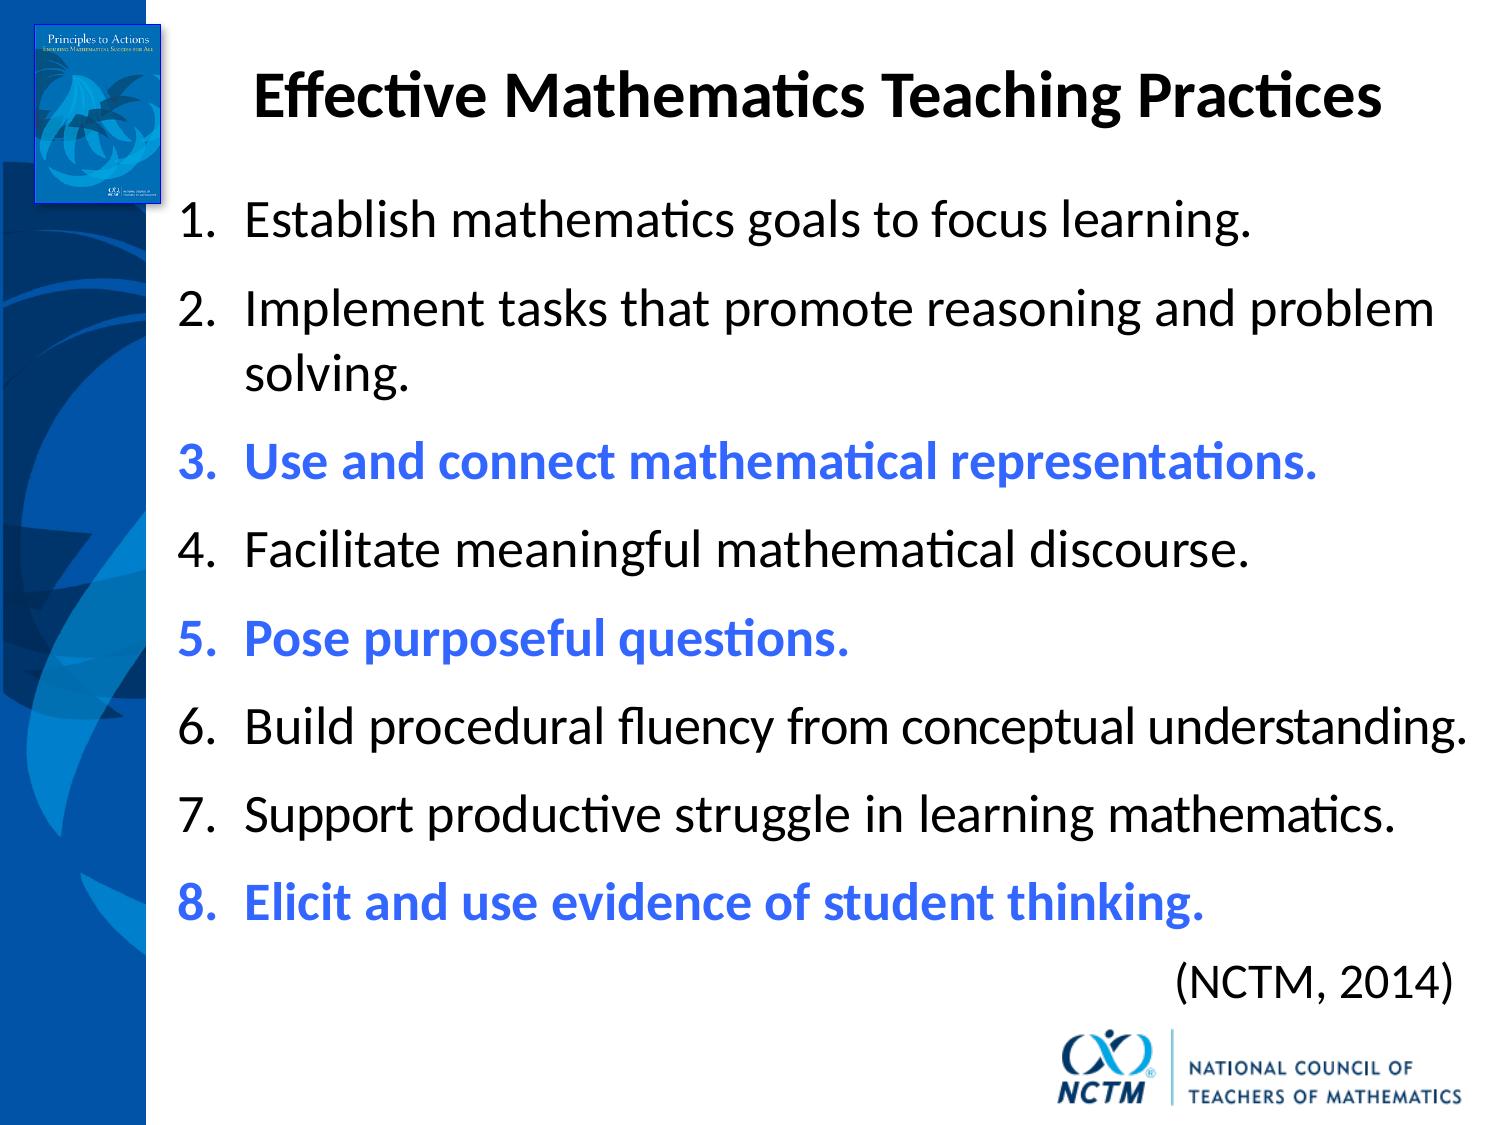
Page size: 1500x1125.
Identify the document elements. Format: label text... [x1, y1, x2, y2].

text_box (NCTM, 2014) [1055, 941, 1470, 1016]
list Establish mathematics goals to focus learning. Implement tasks that promote reasoning and problem solving. Use and connect mathematical representations. Facilitate meaningful mathematical discourse. Pose purposeful questions. Build procedural fluency from conceptual understanding. Support productive struggle in learning mathematics. Elicit and use evidence of student thinking. [162, 176, 1493, 1033]
title Effective Mathematics Teaching Practices [167, 35, 1470, 147]
picture [35, 25, 160, 203]
picture [0, 0, 146, 1125]
